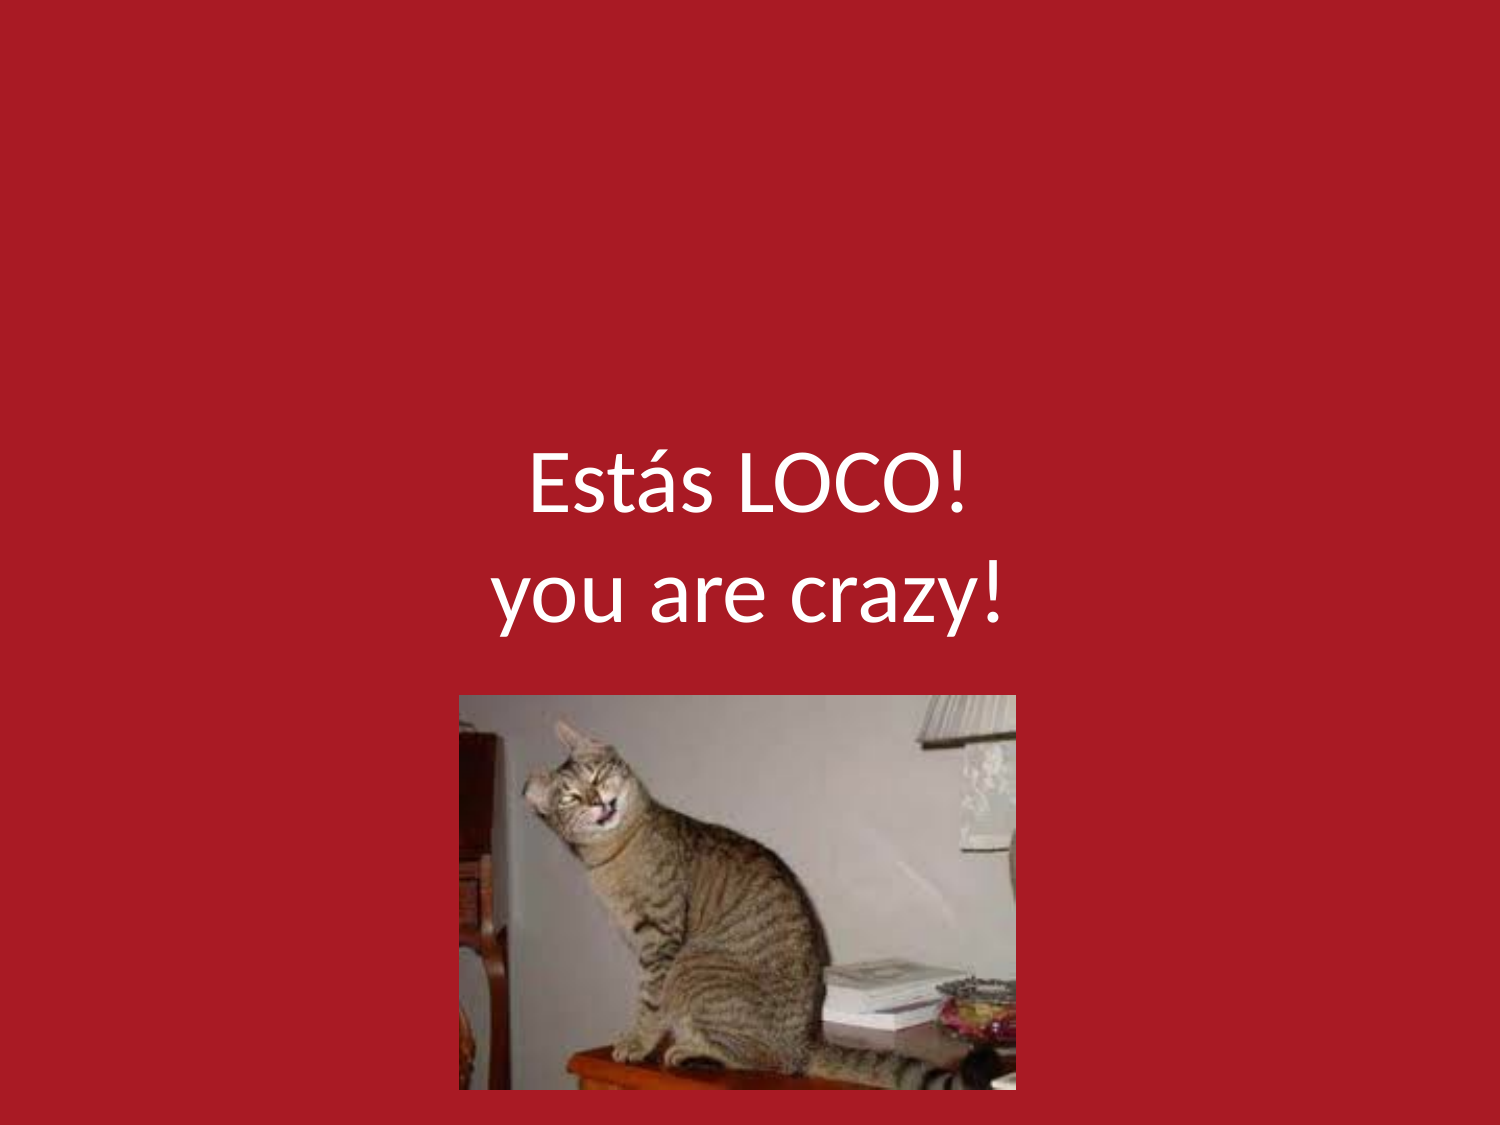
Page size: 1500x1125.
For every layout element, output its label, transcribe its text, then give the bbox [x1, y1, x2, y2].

picture [459, 695, 1016, 1090]
title Estás LOCO! you are crazy! [75, 45, 1425, 1016]
